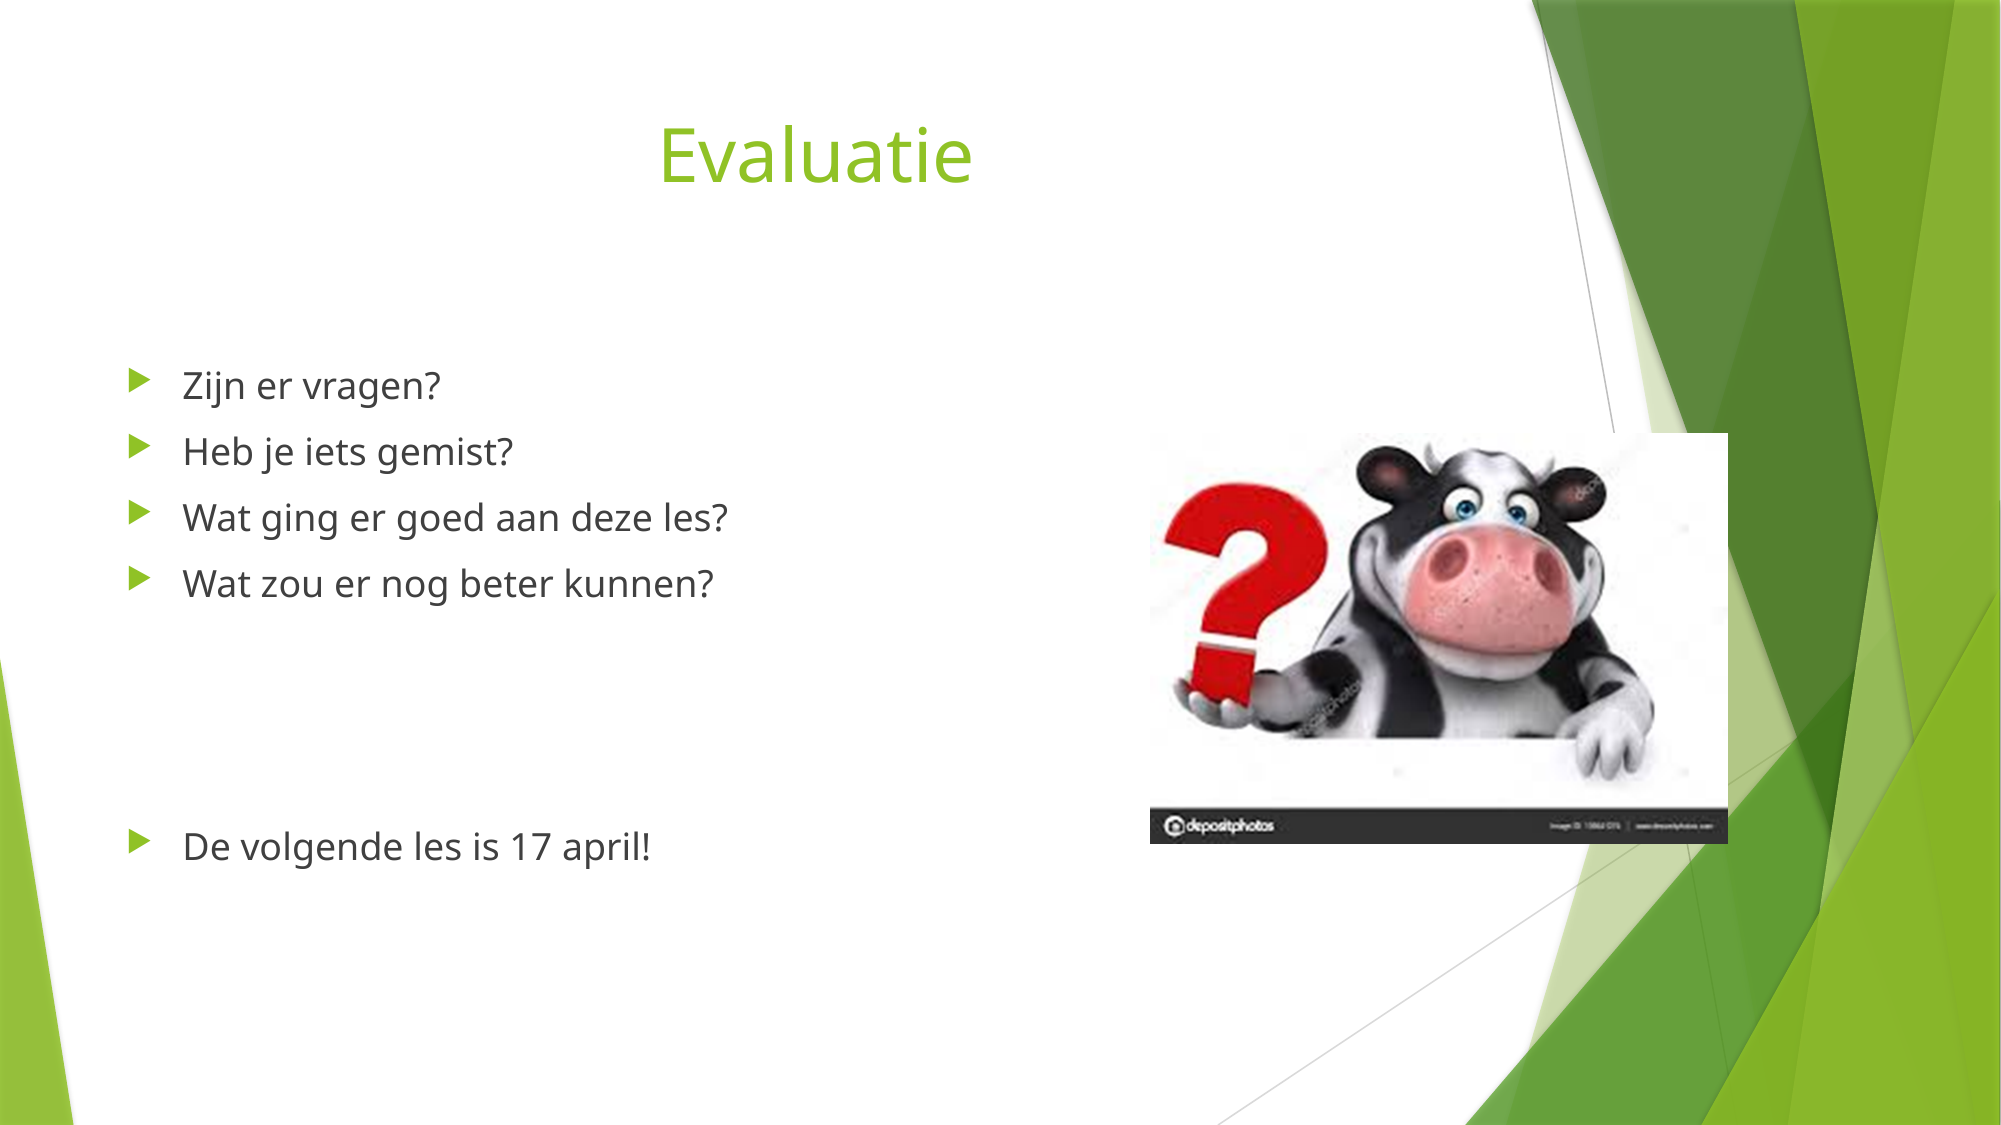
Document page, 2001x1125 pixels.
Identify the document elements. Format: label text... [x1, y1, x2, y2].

title Evaluatie [111, 99, 1522, 317]
picture [1150, 433, 1729, 845]
list Zijn er vragen? Heb je iets gemist? Wat ging er goed aan deze les? Wat zou er nog beter kunnen? De volgende les is 17 april! [111, 354, 1522, 992]
